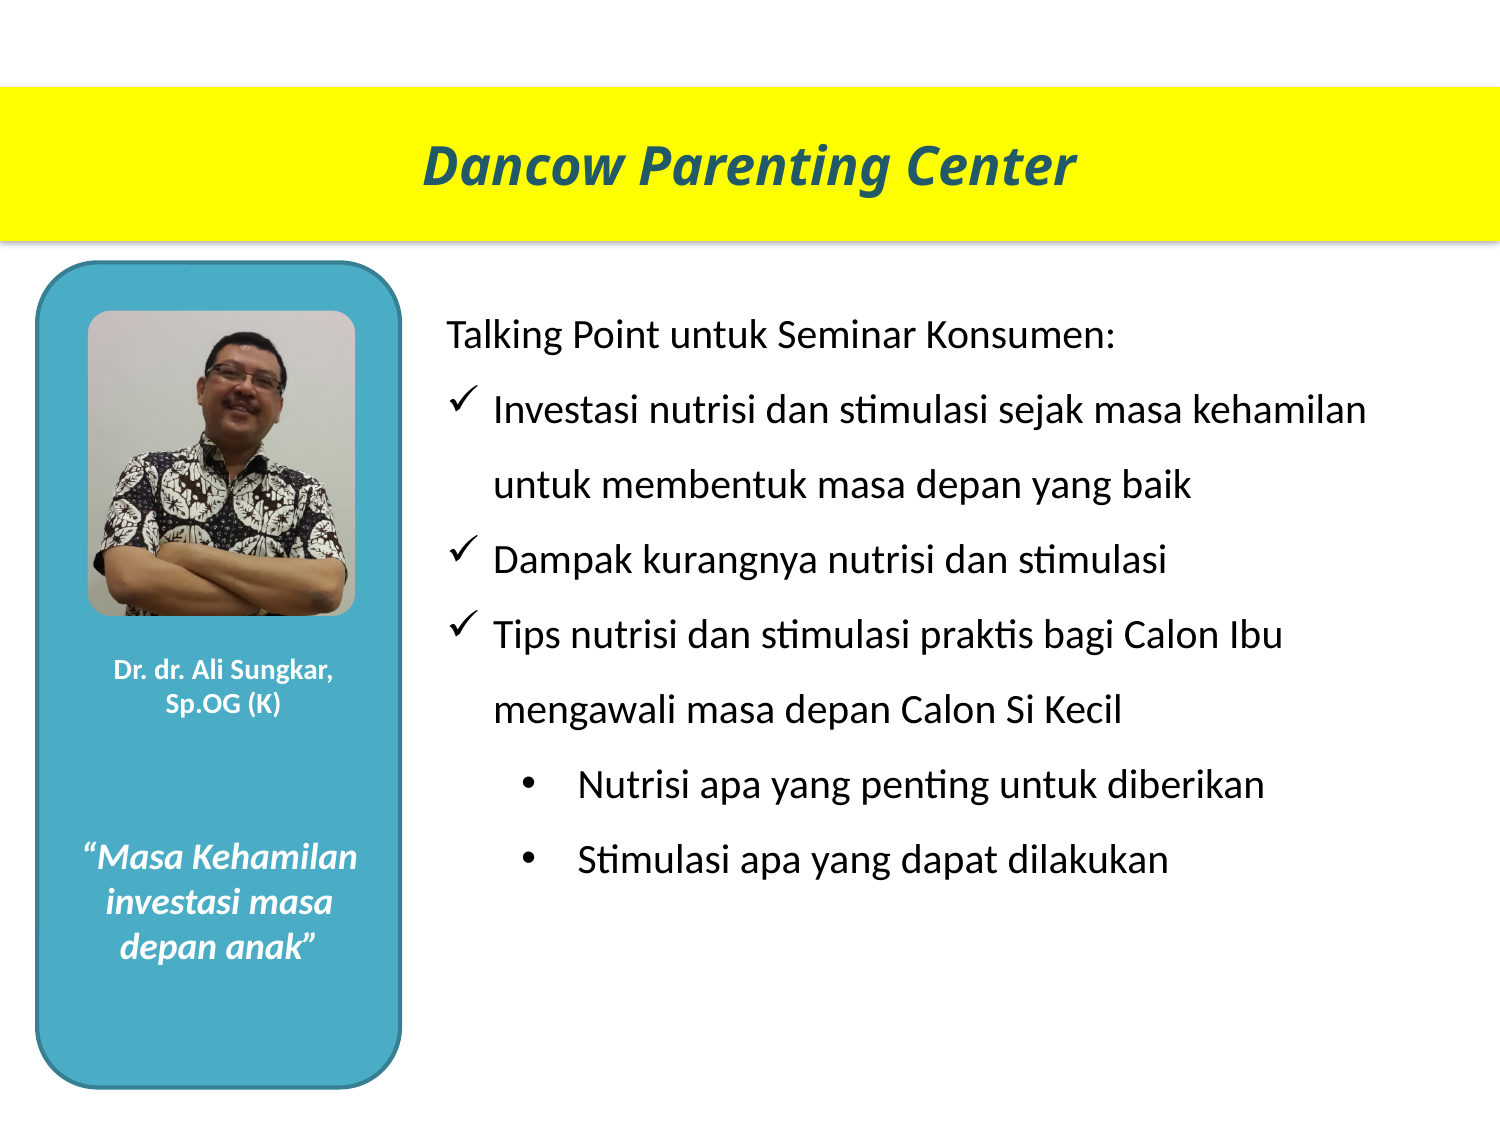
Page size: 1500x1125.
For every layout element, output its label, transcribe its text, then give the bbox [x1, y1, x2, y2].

text_box [35, 260, 403, 1090]
text_box Dancow Parenting Center [0, 87, 1500, 241]
text_box “Masa Kehamilan investasi masa depan anak” [64, 824, 375, 975]
picture [68, 310, 375, 616]
text_box Talking Point untuk Seminar Konsumen: Investasi nutrisi dan stimulasi sejak masa kehamilan untuk membentuk masa depan yang baik Dampak kurangnya nutrisi dan stimulasi Tips nutrisi dan stimulasi praktis bagi Calon Ibu mengawali masa depan Calon Si Kecil Nutrisi apa yang penting untuk diberikan Stimulasi apa yang dapat dilakukan [431, 274, 1463, 890]
text_box Dr. dr. Ali Sungkar, Sp.OG (K) [80, 642, 368, 728]
